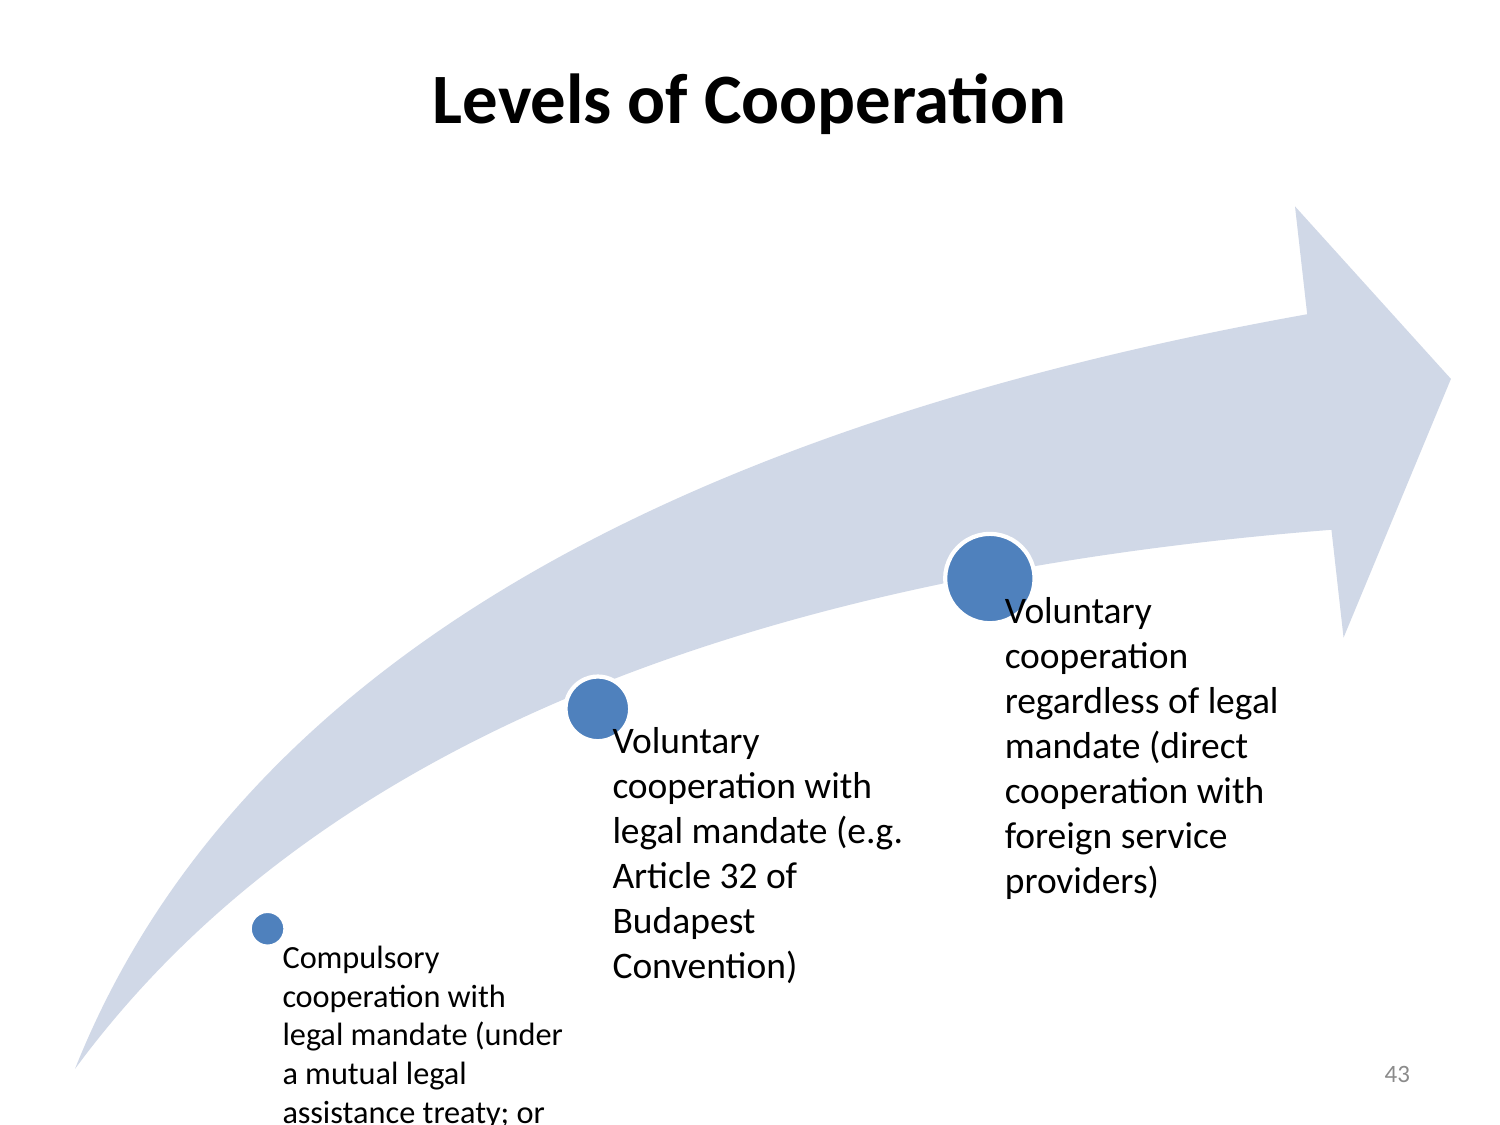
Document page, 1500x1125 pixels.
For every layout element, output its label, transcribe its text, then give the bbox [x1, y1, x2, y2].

slide_number 43 [1074, 1077, 1425, 1103]
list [74, 206, 1452, 1070]
title Levels of Cooperation [75, 45, 1425, 204]
